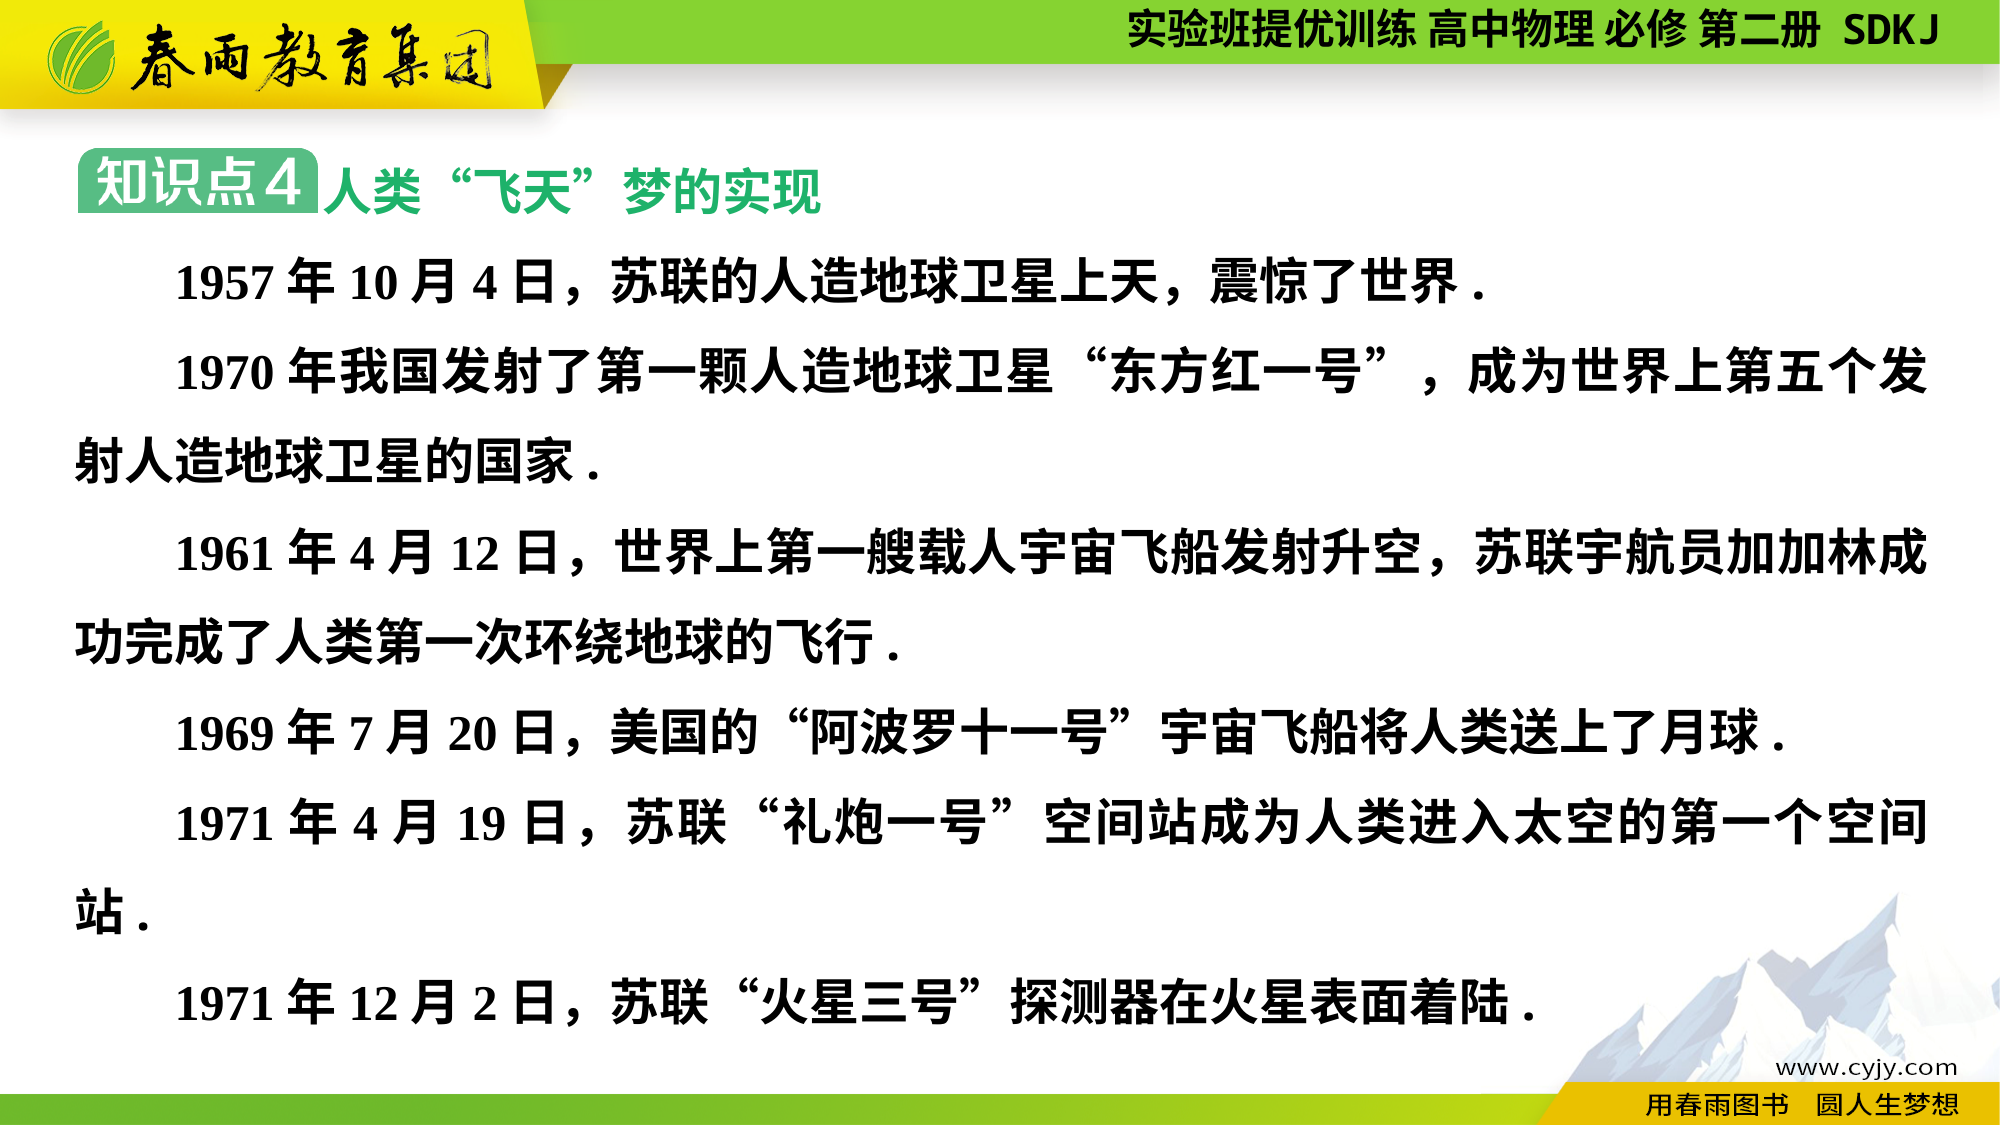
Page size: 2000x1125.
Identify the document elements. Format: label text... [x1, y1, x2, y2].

picture [0, 0, 2000, 1125]
list 人类“飞天”梦的实现 1957年10月4日，苏联的人造地球卫星上天，震惊了世界. 1970年我国发射了第一颗人造地球卫星“东方红一号”，成为世界上第五个发射人造地球卫星的国家. 1961年4月12日，世界上第一艘载人宇宙飞船发射升空，苏联宇航员加加林成功完成了人类第一次环绕地球的飞行. 1969年7月20日，美国的“阿波罗十一号”宇宙飞船将人类送上了月球. 1971年4月19日，苏联“礼炮一号”空间站成为人类进入太空的第一个空间站. 1971年12月2日，苏联“火星三号”探测器在火星表面着陆. [59, 122, 1944, 944]
